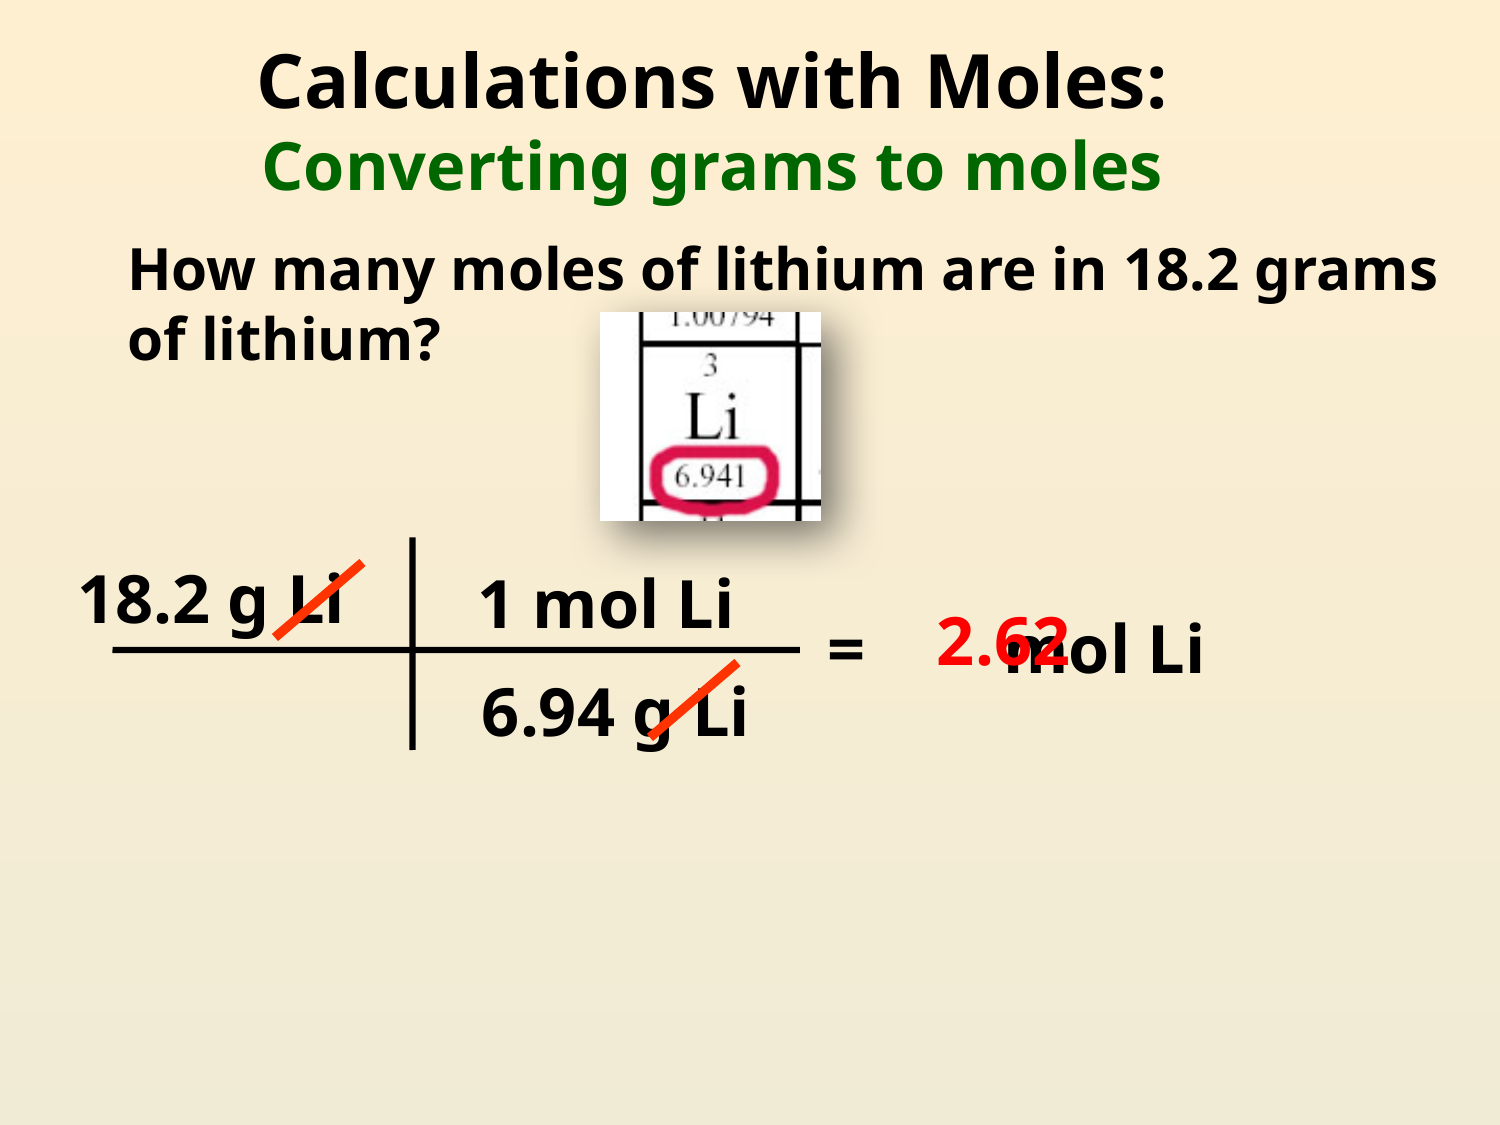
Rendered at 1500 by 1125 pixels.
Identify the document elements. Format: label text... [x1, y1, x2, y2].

text_box 1 mol Li [462, 553, 791, 649]
title Calculations with Moles: Converting grams to moles [74, 24, 1351, 213]
text_box = mol Li [812, 599, 1438, 695]
text_box 18.2 g Li [62, 549, 412, 645]
text_box 18.2 g Li [413, 549, 425, 645]
text_box How many moles of lithium are in 18.2 grams of lithium? [112, 224, 1463, 380]
text_box 6.94 g Li [467, 662, 766, 758]
picture [599, 312, 822, 522]
text_box 2.62 [922, 591, 1086, 687]
